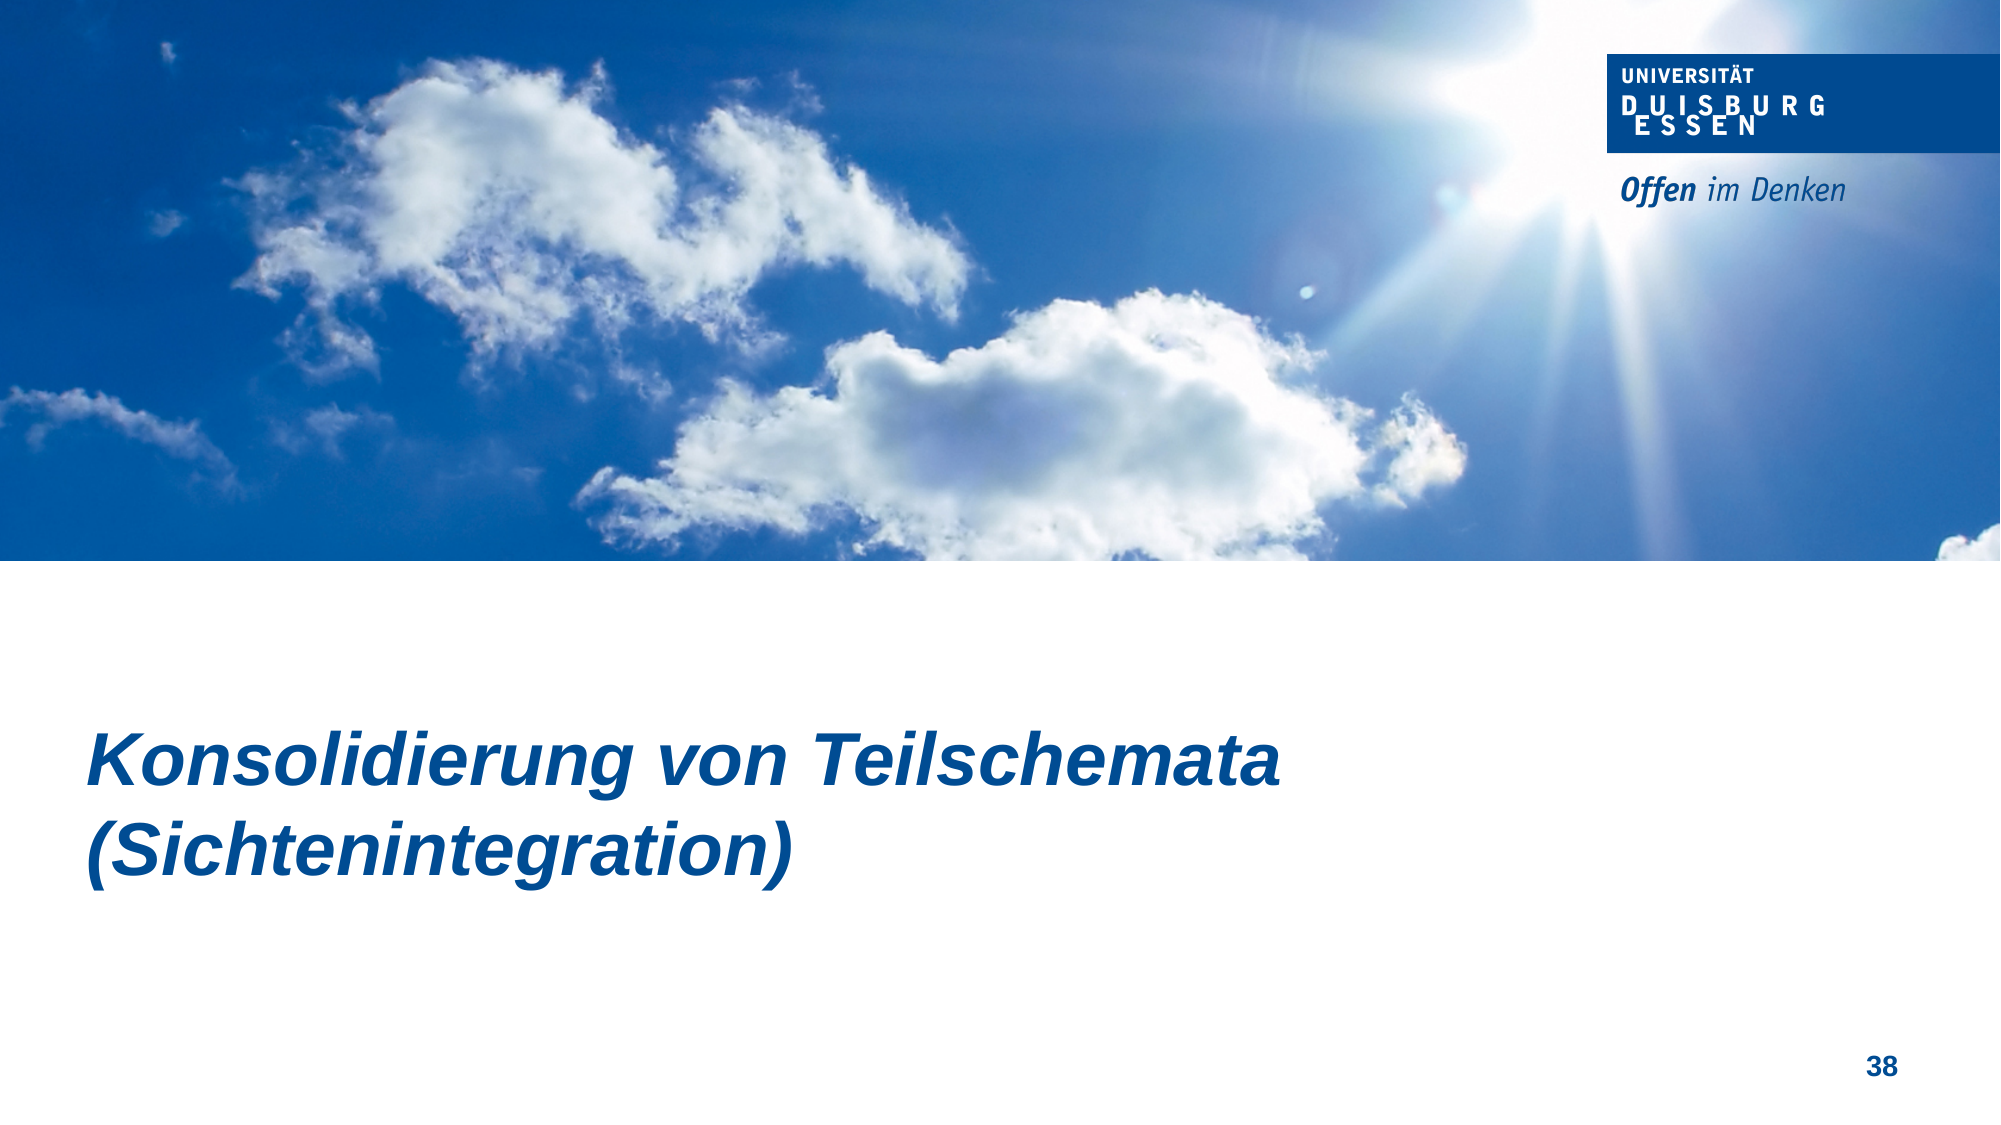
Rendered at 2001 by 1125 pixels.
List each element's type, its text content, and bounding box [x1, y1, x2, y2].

list Konsolidierung von Teilschemata (Sichtenintegration) [86, 710, 1331, 789]
slide_number 38 [1677, 1039, 1914, 1081]
picture [0, 0, 2000, 561]
